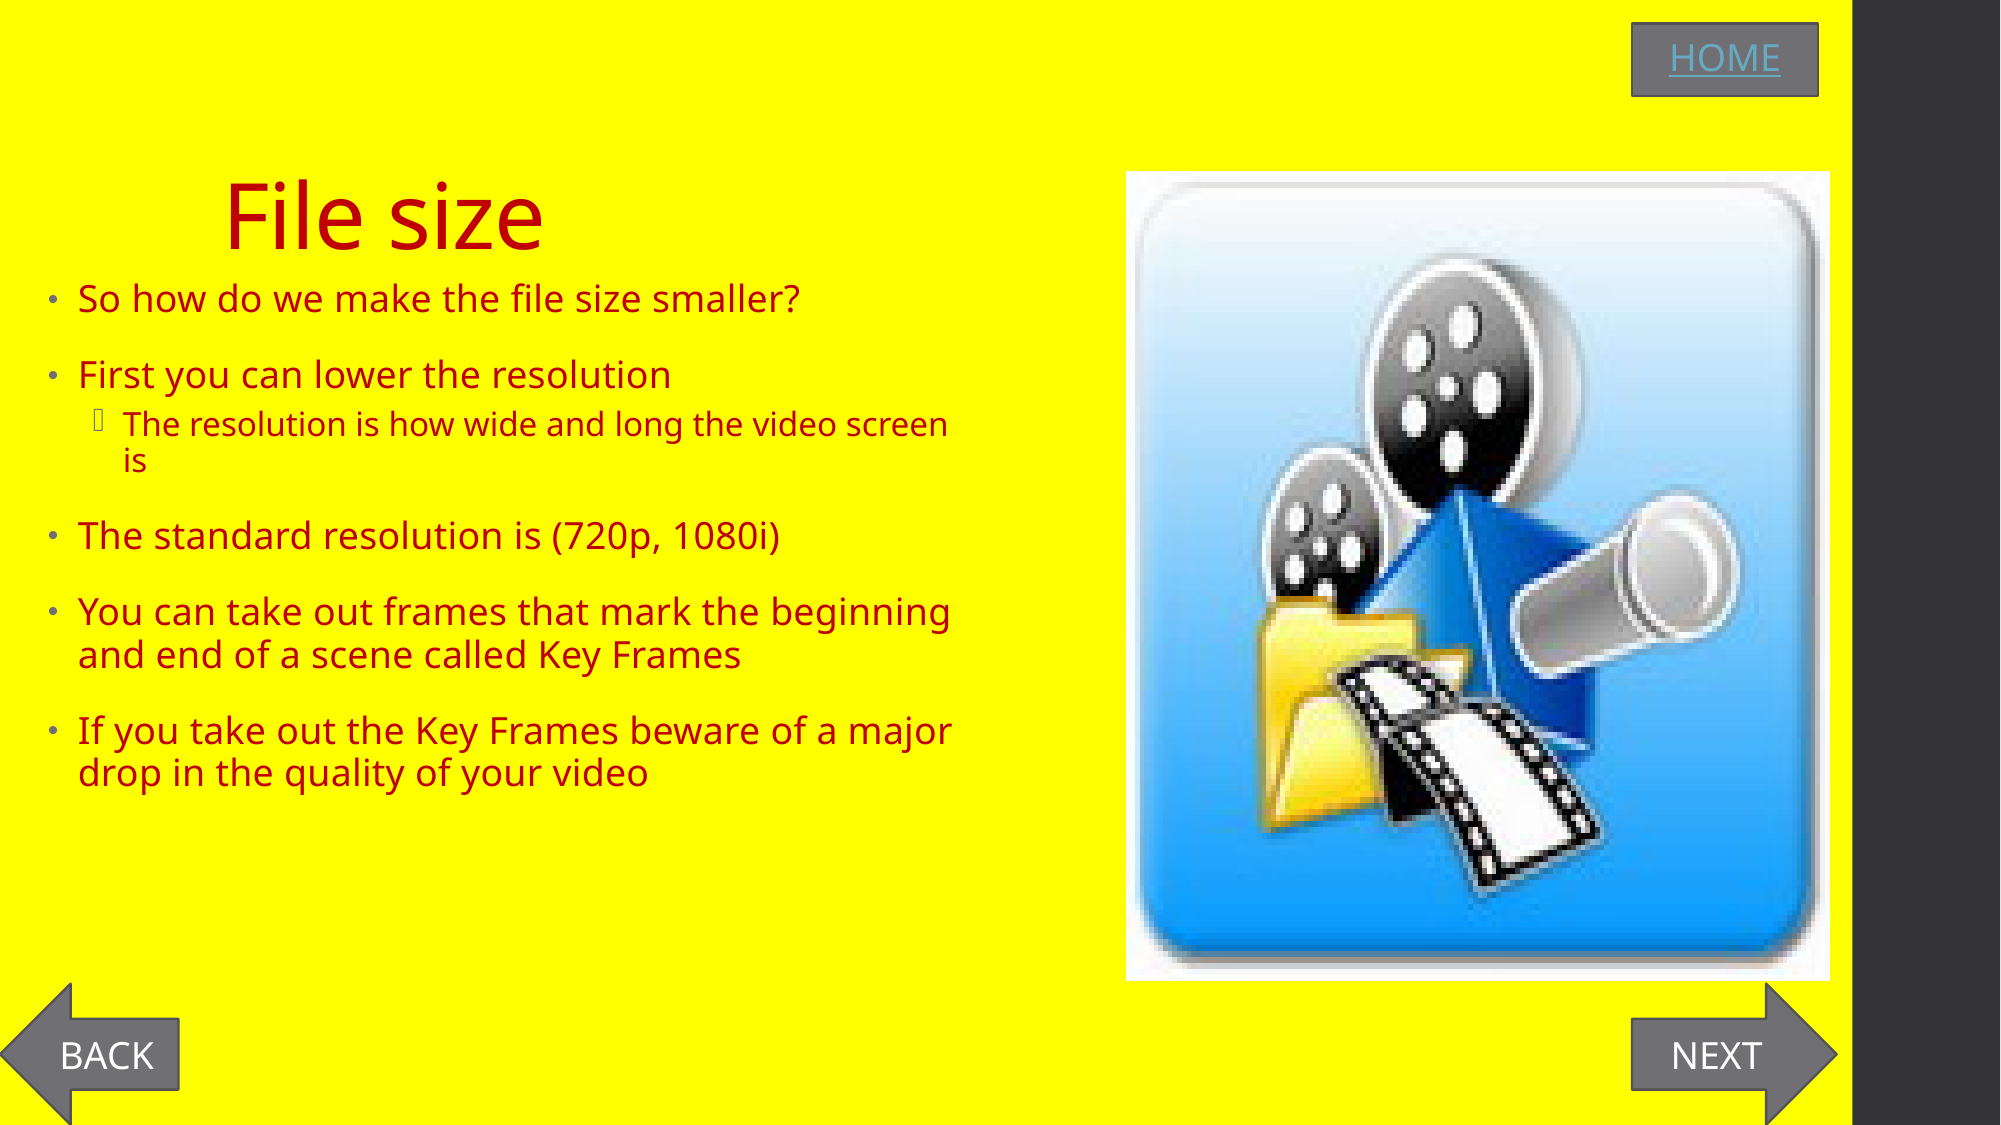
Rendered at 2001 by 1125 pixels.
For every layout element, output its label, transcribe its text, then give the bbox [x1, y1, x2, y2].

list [1126, 171, 1830, 982]
text_box BACK [0, 982, 180, 1125]
text_box NEXT [1630, 990, 1838, 1125]
list So how do we make the file size smaller? First you can lower the resolution The resolution is how wide and long the video screen is The standard resolution is (720p, 1080i) You can take out frames that mark the beginning and end of a scene called Key Frames If you take out the Key Frames beware of a major drop in the quality of your video [32, 271, 986, 986]
title File size [206, 60, 1797, 278]
text_box HOME [1631, 22, 1819, 97]
